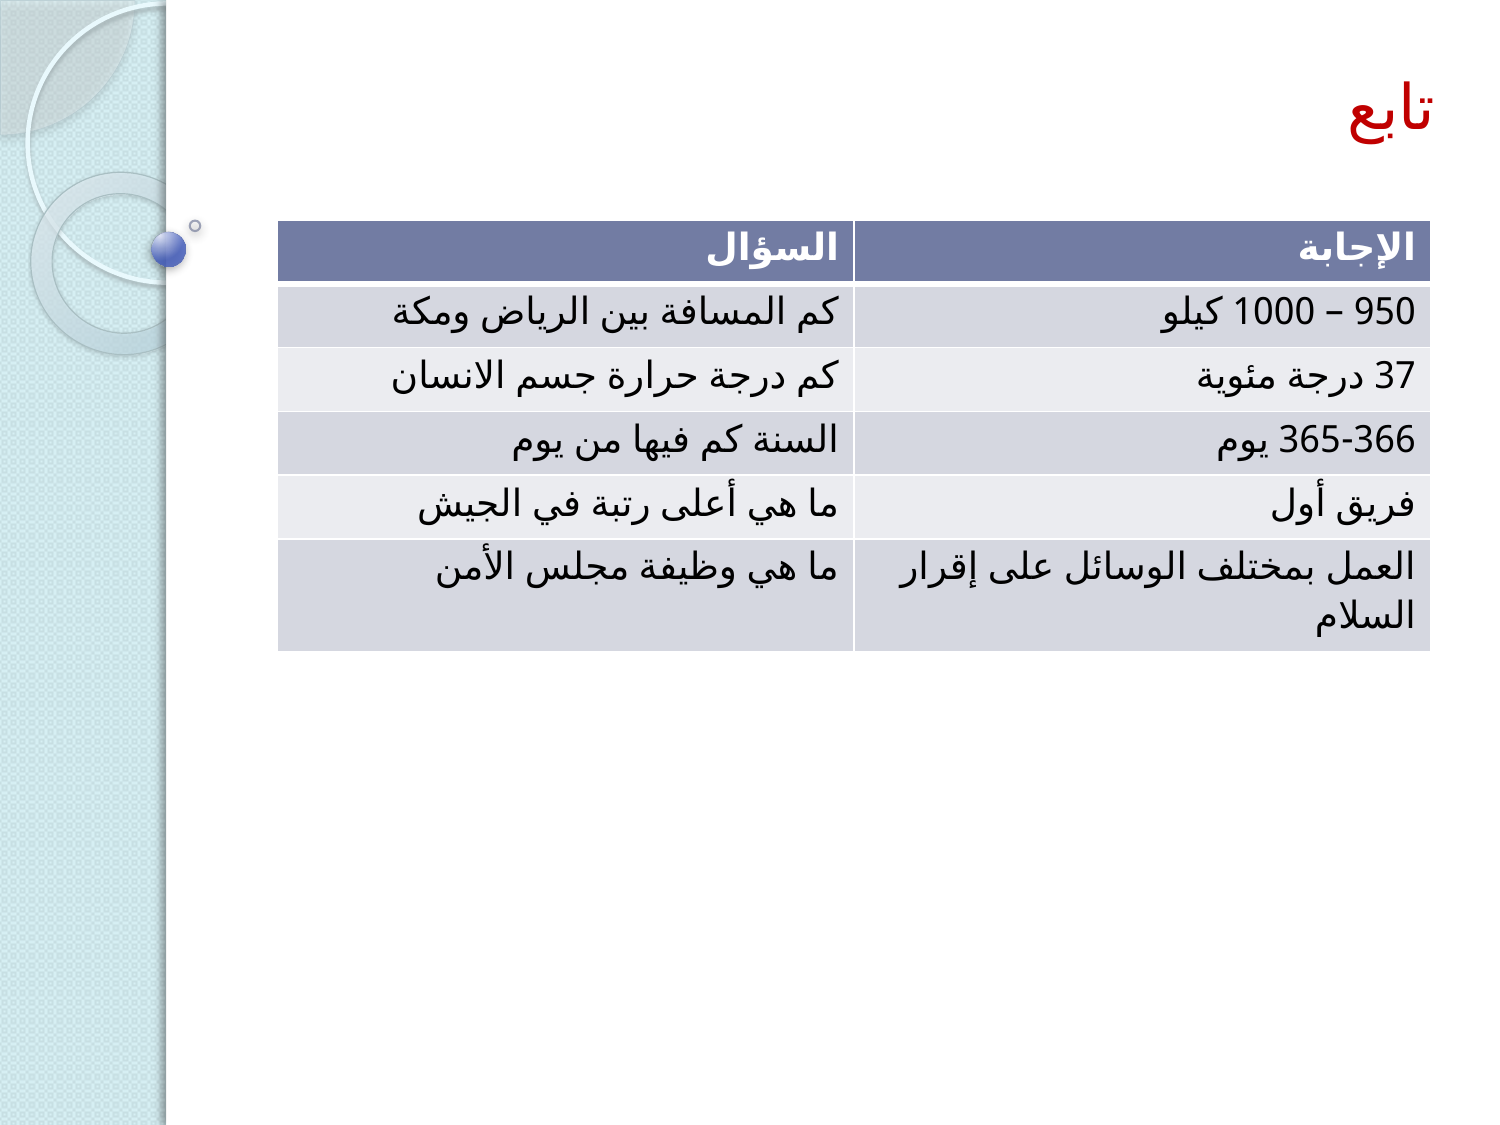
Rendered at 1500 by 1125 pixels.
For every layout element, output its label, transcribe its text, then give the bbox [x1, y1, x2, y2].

table_cell فريق أول [855, 476, 1430, 538]
table_cell ما هي أعلى رتبة في الجيش [278, 476, 853, 538]
table_cell 365-366 يوم [855, 412, 1430, 474]
table_cell 950 – 1000 كيلو [855, 287, 1430, 347]
table_header الإجابة [855, 221, 1430, 281]
table_cell السنة كم فيها من يوم [278, 412, 853, 474]
title تابع [234, 59, 1450, 150]
table_cell كم المسافة بين الرياض ومكة [278, 287, 853, 347]
table_header السؤال [278, 221, 853, 281]
table_cell العمل بمختلف الوسائل على إقرار السلام [855, 540, 1430, 651]
table_cell كم درجة حرارة جسم الانسان [278, 348, 853, 411]
table_cell ما هي وظيفة مجلس الأمن [278, 540, 853, 651]
table_cell 37 درجة مئوية [855, 348, 1430, 411]
